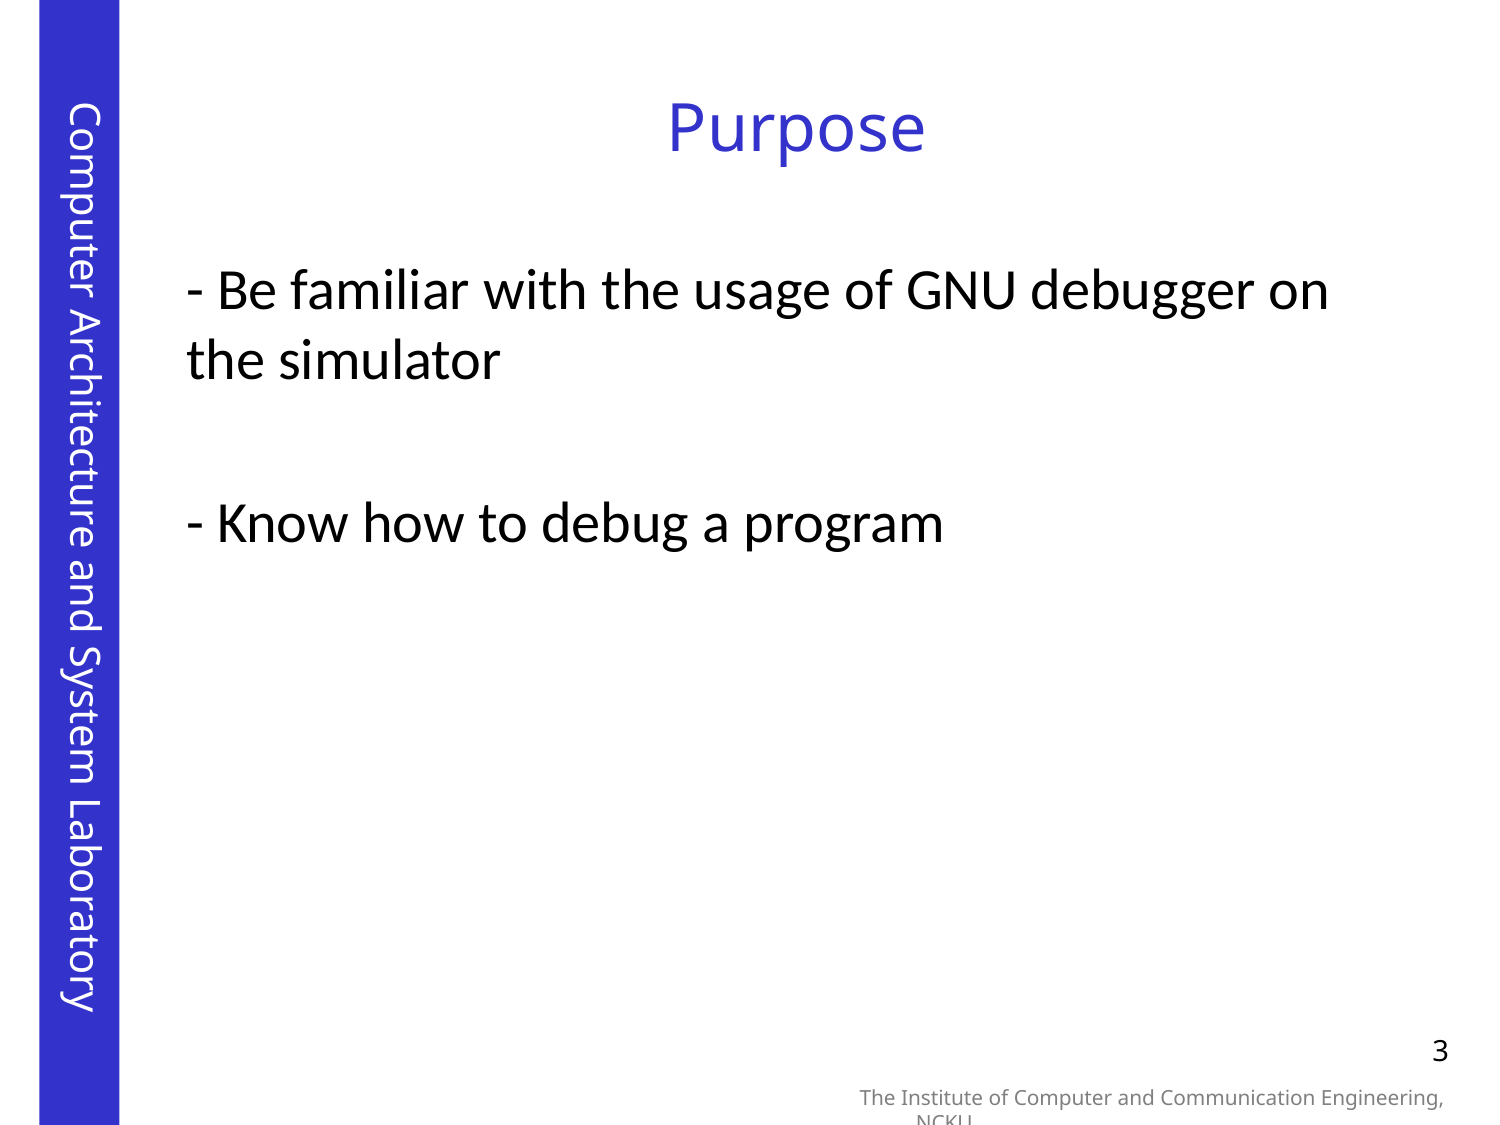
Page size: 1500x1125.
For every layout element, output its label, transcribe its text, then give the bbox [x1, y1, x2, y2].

list - Be familiar with the usage of GNU debugger on the simulator - Know how to debug a program [170, 243, 1388, 1001]
slide_number 3 [1151, 1024, 1465, 1101]
title Purpose [135, 30, 1460, 219]
